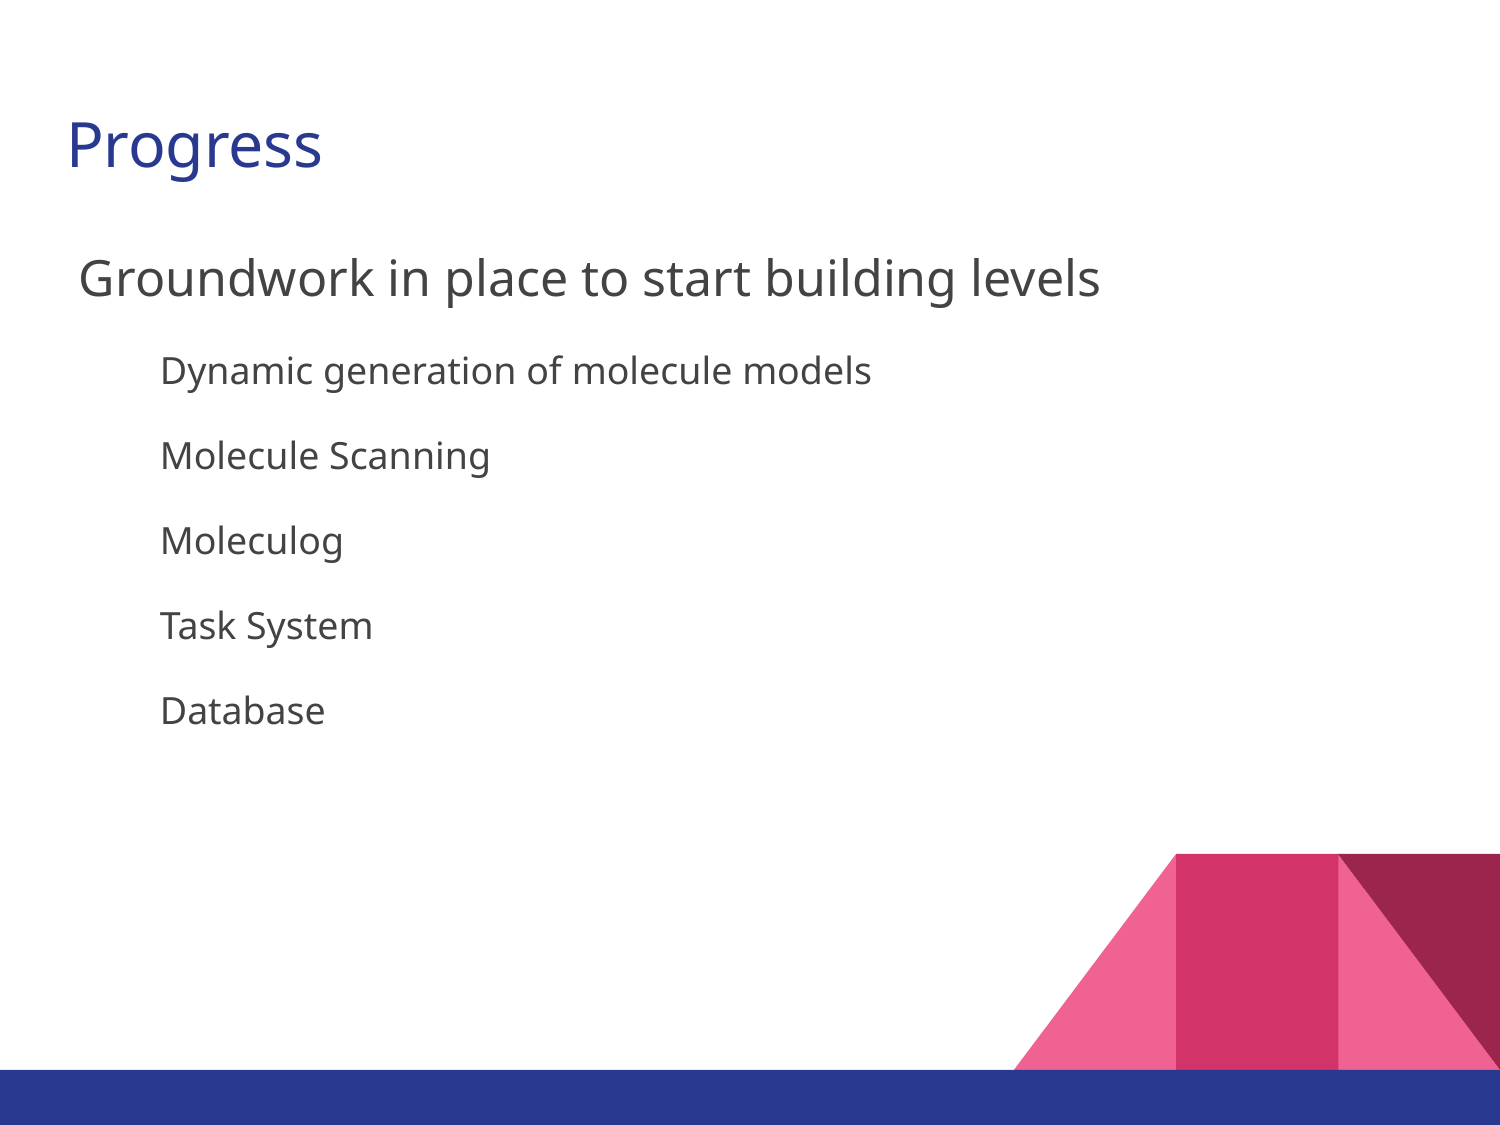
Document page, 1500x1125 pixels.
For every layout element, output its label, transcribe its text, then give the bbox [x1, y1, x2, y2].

title Progress [51, 89, 1449, 222]
list Groundwork in place to start building levels Dynamic generation of molecule models Molecule Scanning Moleculog Task System Database [51, 222, 1449, 953]
